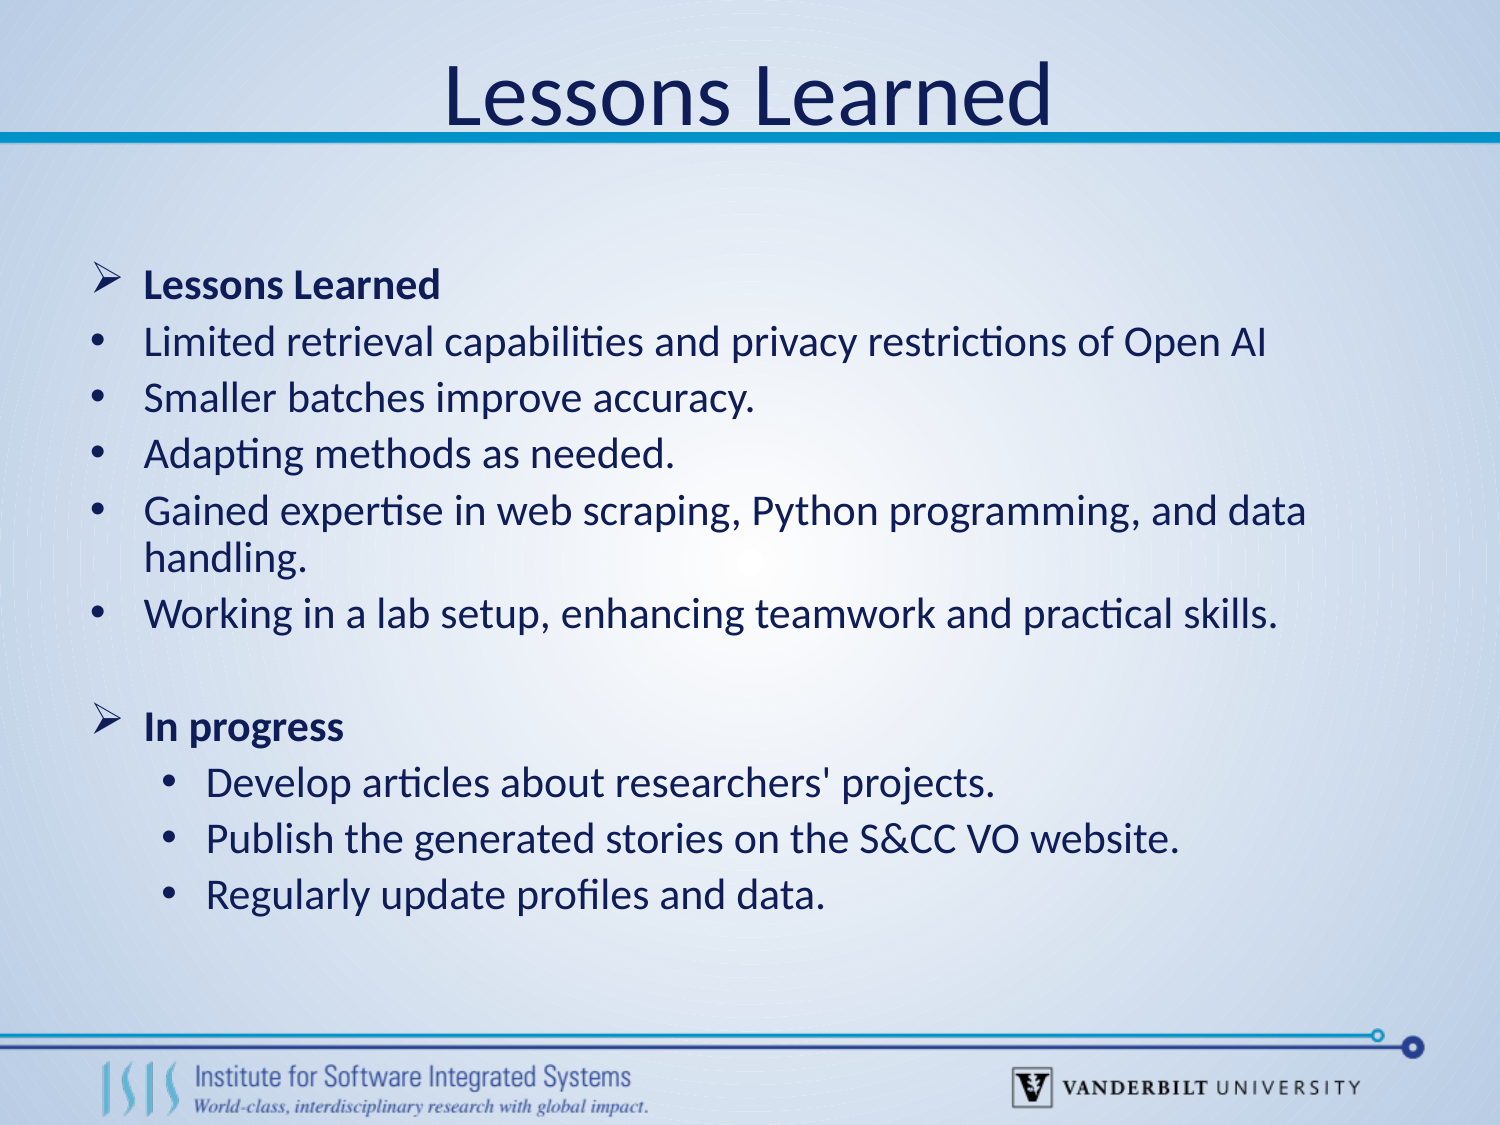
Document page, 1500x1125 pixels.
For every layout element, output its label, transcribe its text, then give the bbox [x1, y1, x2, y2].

list Lessons Learned Limited retrieval capabilities and privacy restrictions of Open AI Smaller batches improve accuracy. Adapting methods as needed. Gained expertise in web scraping, Python programming, and data handling. Working in a lab setup, enhancing teamwork and practical skills. In progress Develop articles about researchers' projects. Publish the generated stories on the S&CC VO website. Regularly update profiles and data. [75, 193, 1425, 936]
title Lessons Learned [75, 26, 1425, 152]
